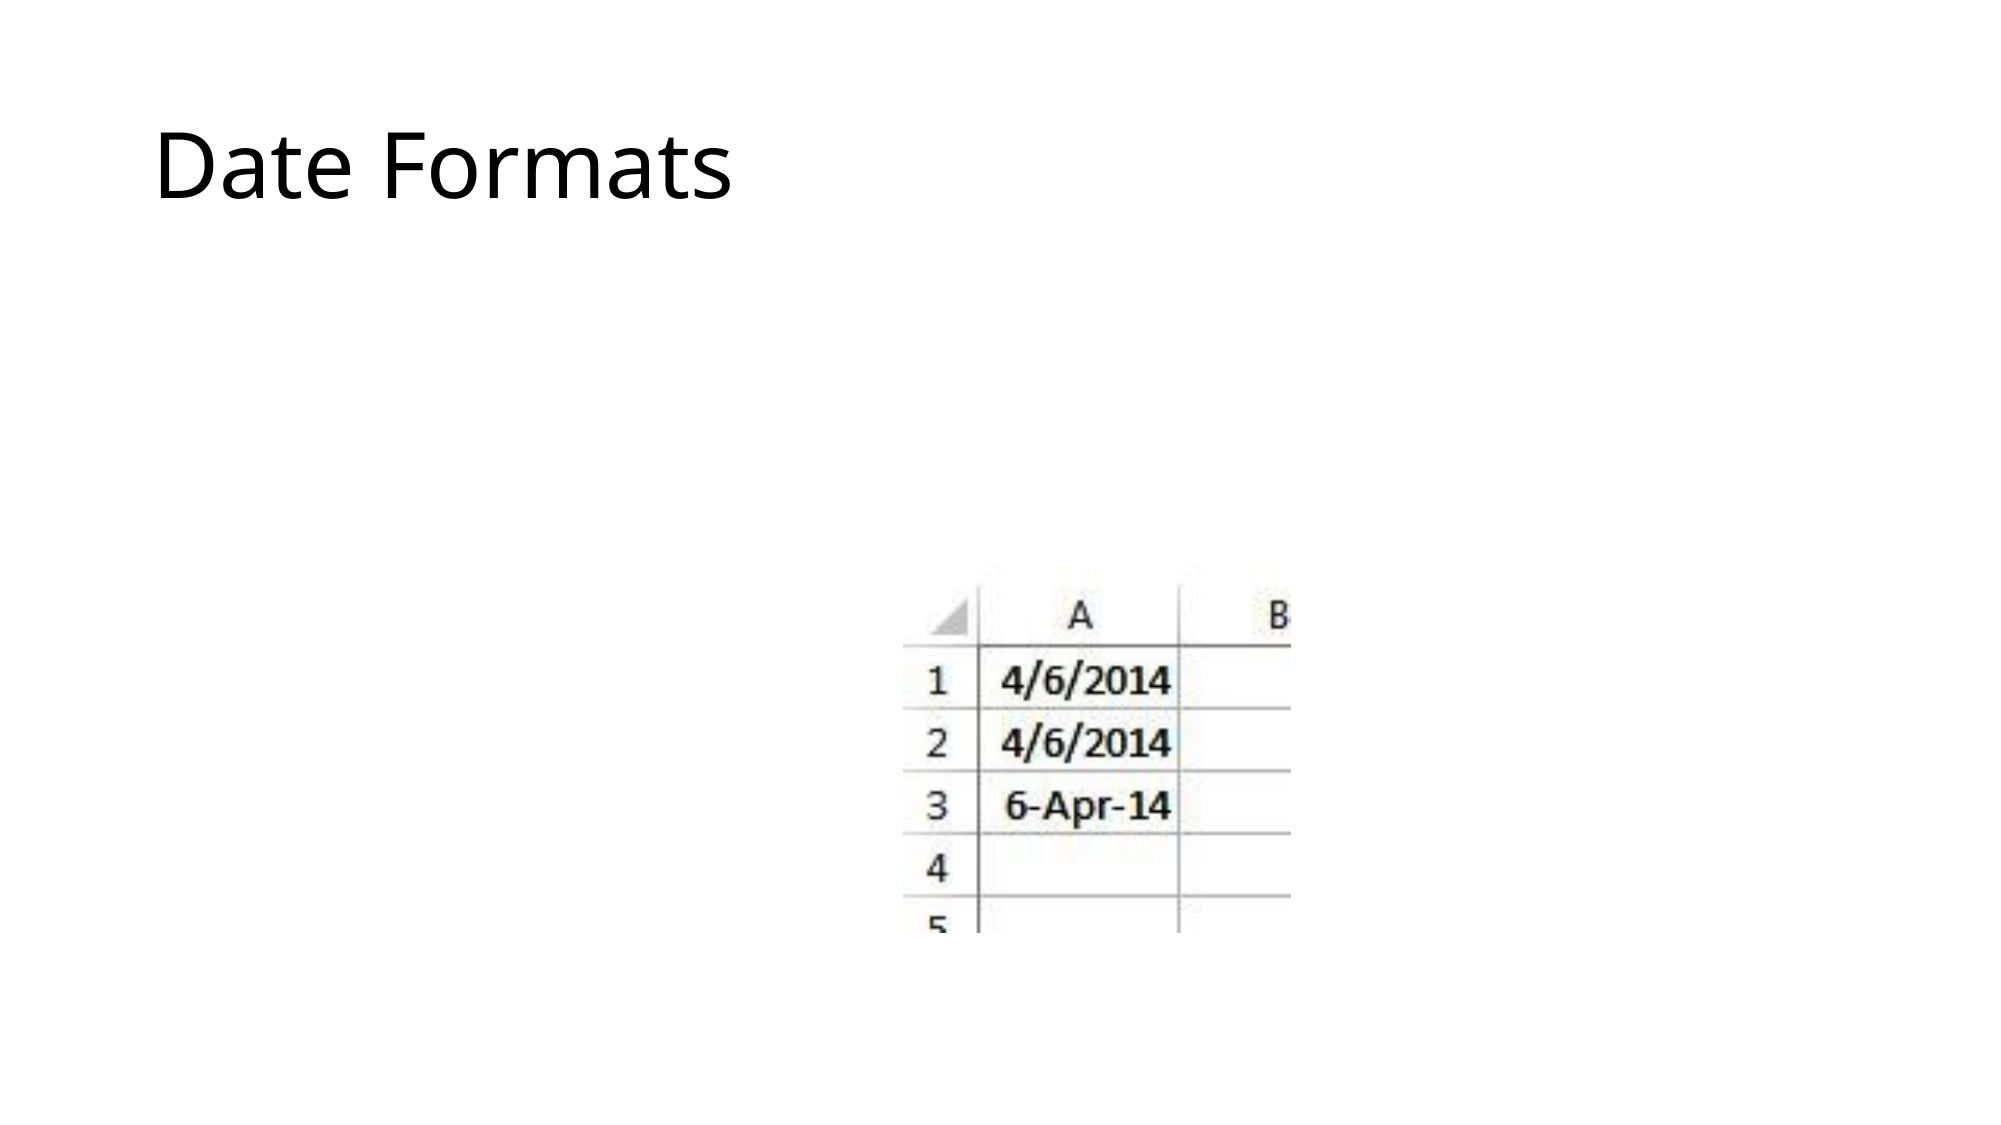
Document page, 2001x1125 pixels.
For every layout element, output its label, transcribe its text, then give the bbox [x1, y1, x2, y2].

title Date Formats [137, 59, 1863, 278]
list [903, 564, 1291, 933]
